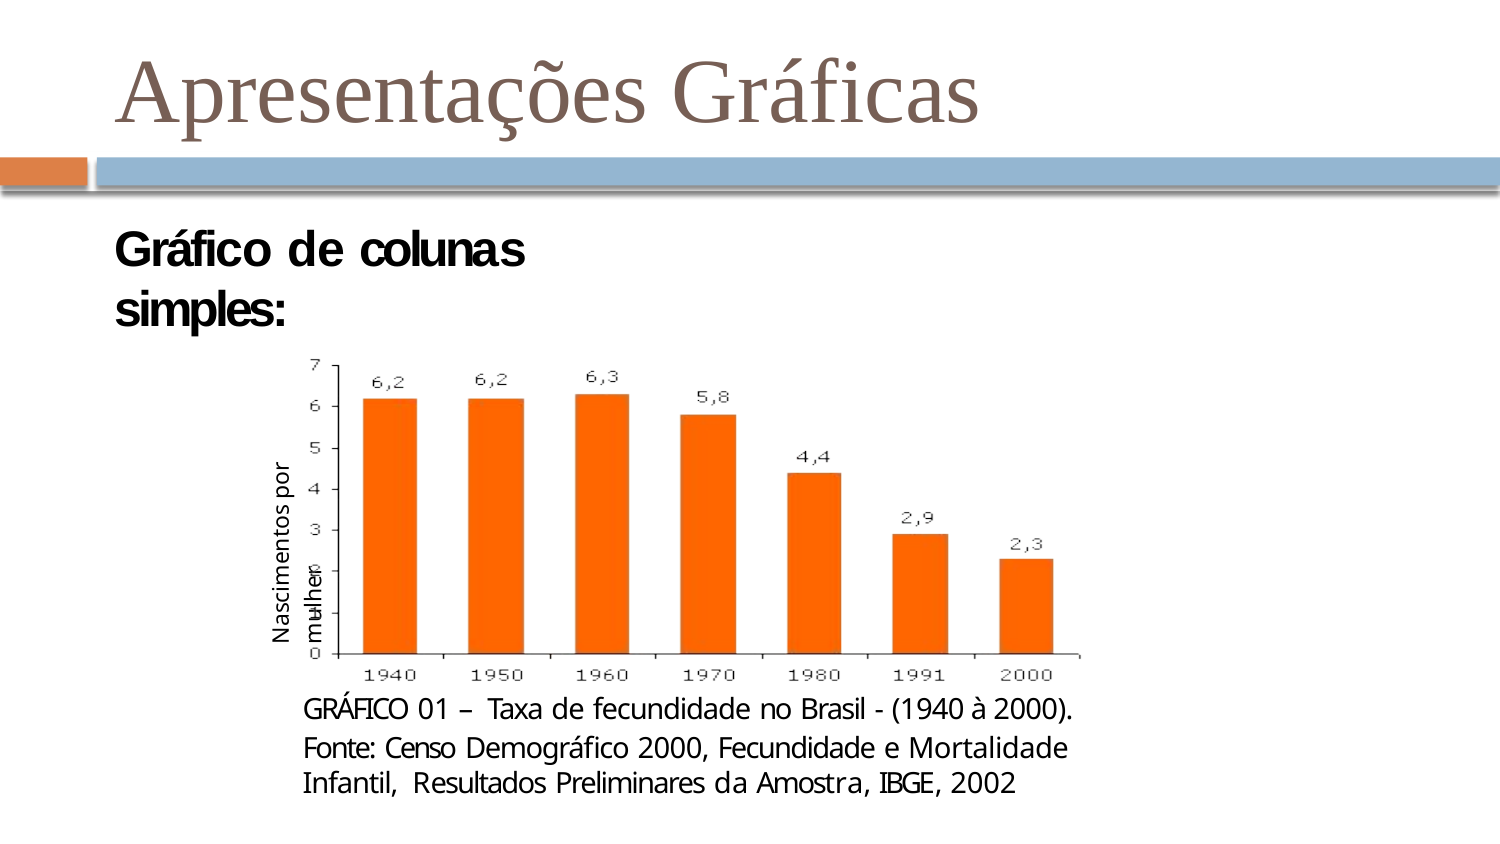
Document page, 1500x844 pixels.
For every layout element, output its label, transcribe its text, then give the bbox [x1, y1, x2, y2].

picture [300, 349, 1093, 687]
text_box Gráfico de colunas simples: [112, 214, 690, 337]
picture [0, 156, 1500, 203]
title Apresentações Gráficas [112, 28, 984, 172]
text_box GRÁFICO 01 – Taxa de fecundidade no Brasil - (1940 à 2000). Fonte: Censo Demográfico 2000, Fecundidade e Mortalidade Infantil, Resultados Preliminares da Amostra, IBGE, 2002 [300, 685, 1120, 800]
text_box Nascimentos por mulher [260, 390, 291, 647]
